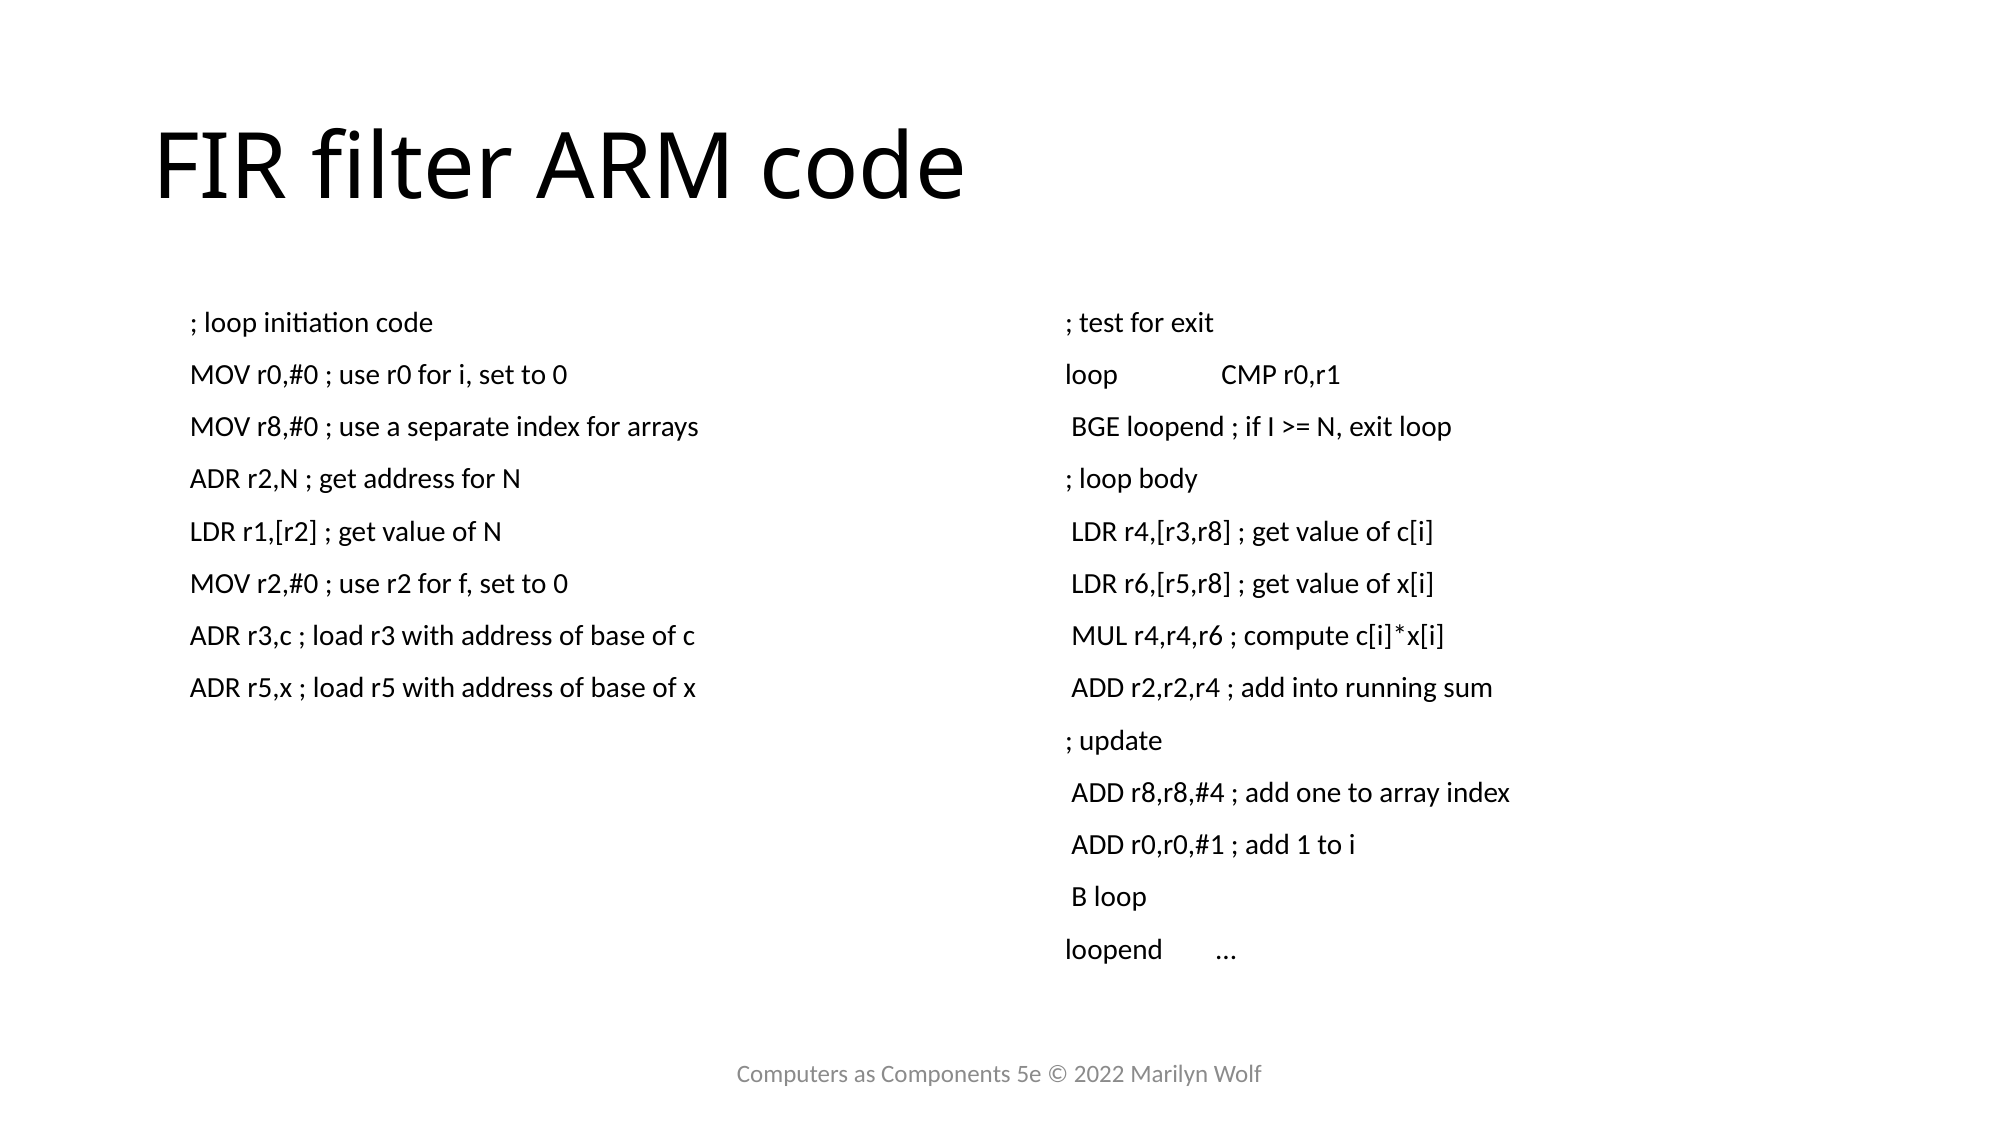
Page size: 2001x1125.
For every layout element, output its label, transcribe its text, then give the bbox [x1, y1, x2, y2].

footer Computers as Components 5e © 2022 Marilyn Wolf [662, 1042, 1338, 1103]
list ; loop initiation code MOV r0,#0 ; use r0 for i, set to 0 MOV r8,#0 ; use a separate index for arrays ADR r2,N ; get address for N LDR r1,[r2] ; get value of N MOV r2,#0 ; use r2 for f, set to 0 ADR r3,c ; load r3 with address of base of c ADR r5,x ; load r5 with address of base of x [137, 299, 988, 1014]
list ; test for exit loop CMP r0,r1 BGE loopend ; if I >= N, exit loop ; loop body LDR r4,[r3,r8] ; get value of c[i] LDR r6,[r5,r8] ; get value of x[i] MUL r4,r4,r6 ; compute c[i]*x[i] ADD r2,r2,r4 ; add into running sum ; update ADD r8,r8,#4 ; add one to array index ADD r0,r0,#1 ; add 1 to i B loop loopend ... [1012, 299, 1863, 1014]
title FIR filter ARM code [137, 59, 1863, 278]
